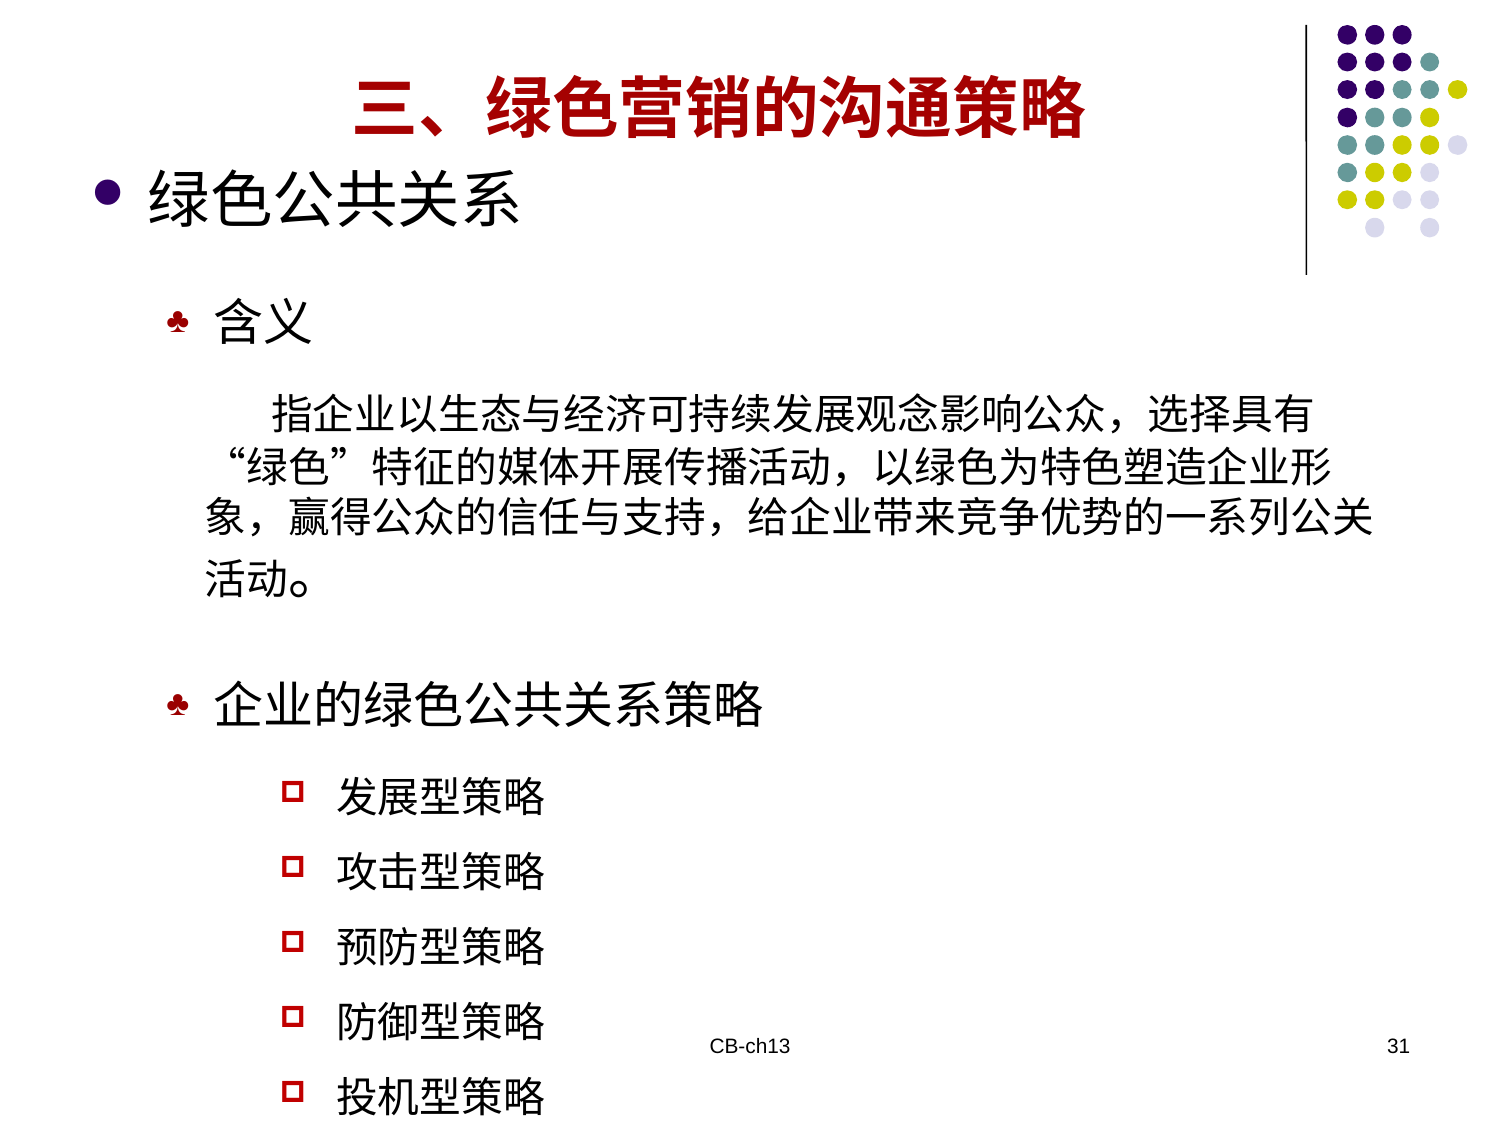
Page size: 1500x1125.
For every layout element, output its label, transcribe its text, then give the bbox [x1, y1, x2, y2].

slide_number 31 [1074, 1024, 1426, 1101]
text_box 三、绿色营销的沟通策略 [100, 0, 1338, 213]
text_box 绿色公共关系 含义 指企业以生态与经济可持续发展观念影响公众，选择具有“绿色”特征的媒体开展传播活动，以绿色为特色塑造企业形象，赢得公众的信任与支持，给企业带来竞争优势的一系列公关活动。 企业的绿色公共关系策略 发展型策略 攻击型策略 预防型策略 防御型策略 投机型策略 [76, 160, 1397, 1052]
footer CB-ch13 [512, 1024, 988, 1101]
